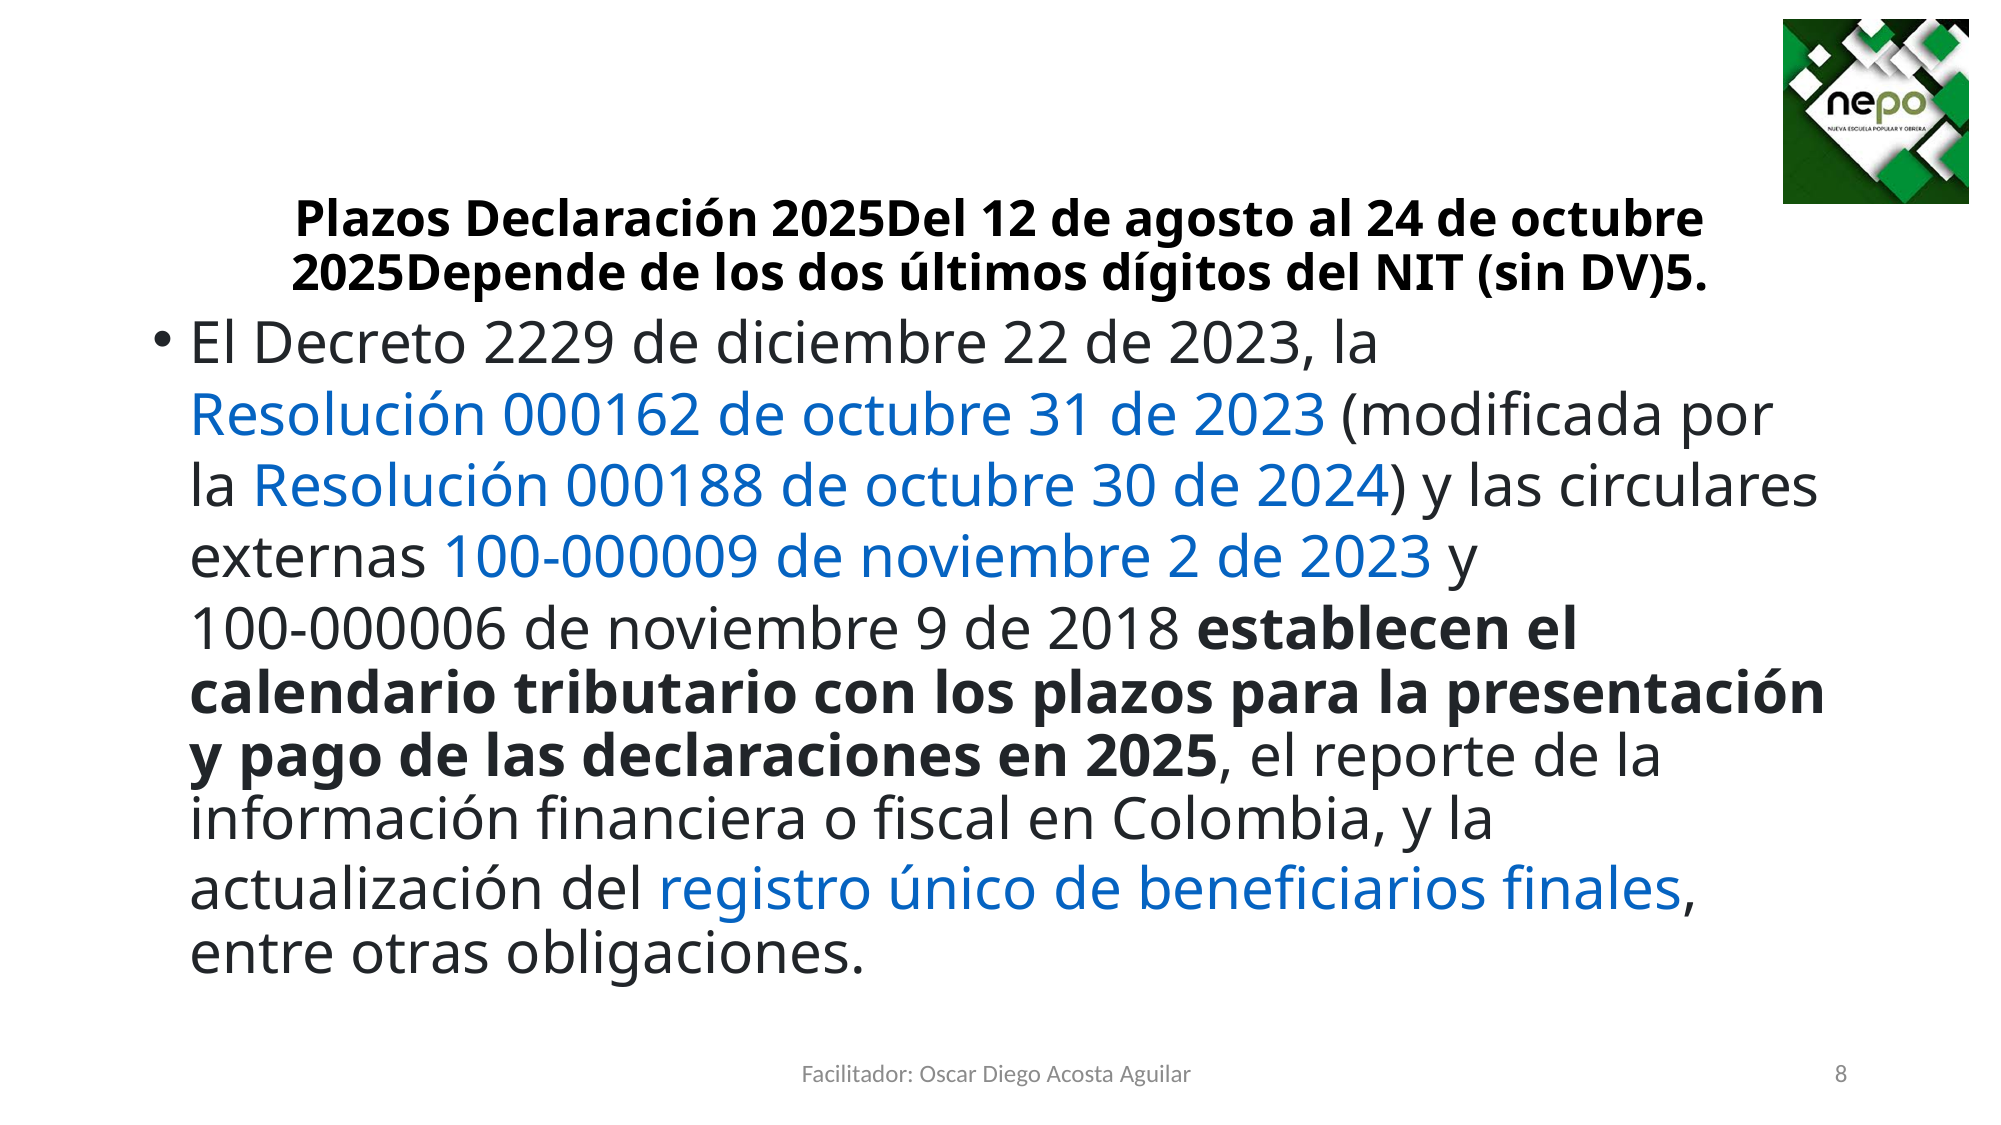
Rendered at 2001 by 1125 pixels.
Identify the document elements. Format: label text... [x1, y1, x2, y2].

picture [1783, 19, 1969, 204]
slide_number 8 [1412, 1042, 1863, 1103]
list El Decreto 2229 de diciembre 22 de 2023, la Resolución 000162 de octubre 31 de 2023 (modificada por la Resolución 000188 de octubre 30 de 2024) y las circulares externas 100-000009 de noviembre 2 de 2023 y 100-000006 de noviembre 9 de 2018 establecen el calendario tributario con los plazos para la presentación y pago de las declaraciones en 2025, el reporte de la información financiera o fiscal en Colombia, y la actualización del registro único de beneficiarios finales, entre otras obligaciones. [137, 299, 1863, 1014]
footer Facilitador: Oscar Diego Acosta Aguilar [662, 1042, 1338, 1103]
title Plazos Declaración 2025Del 12 de agosto al 24 de octubre 2025Depende de los dos últimos dígitos del NIT (sin DV)5. [137, 59, 1863, 299]
